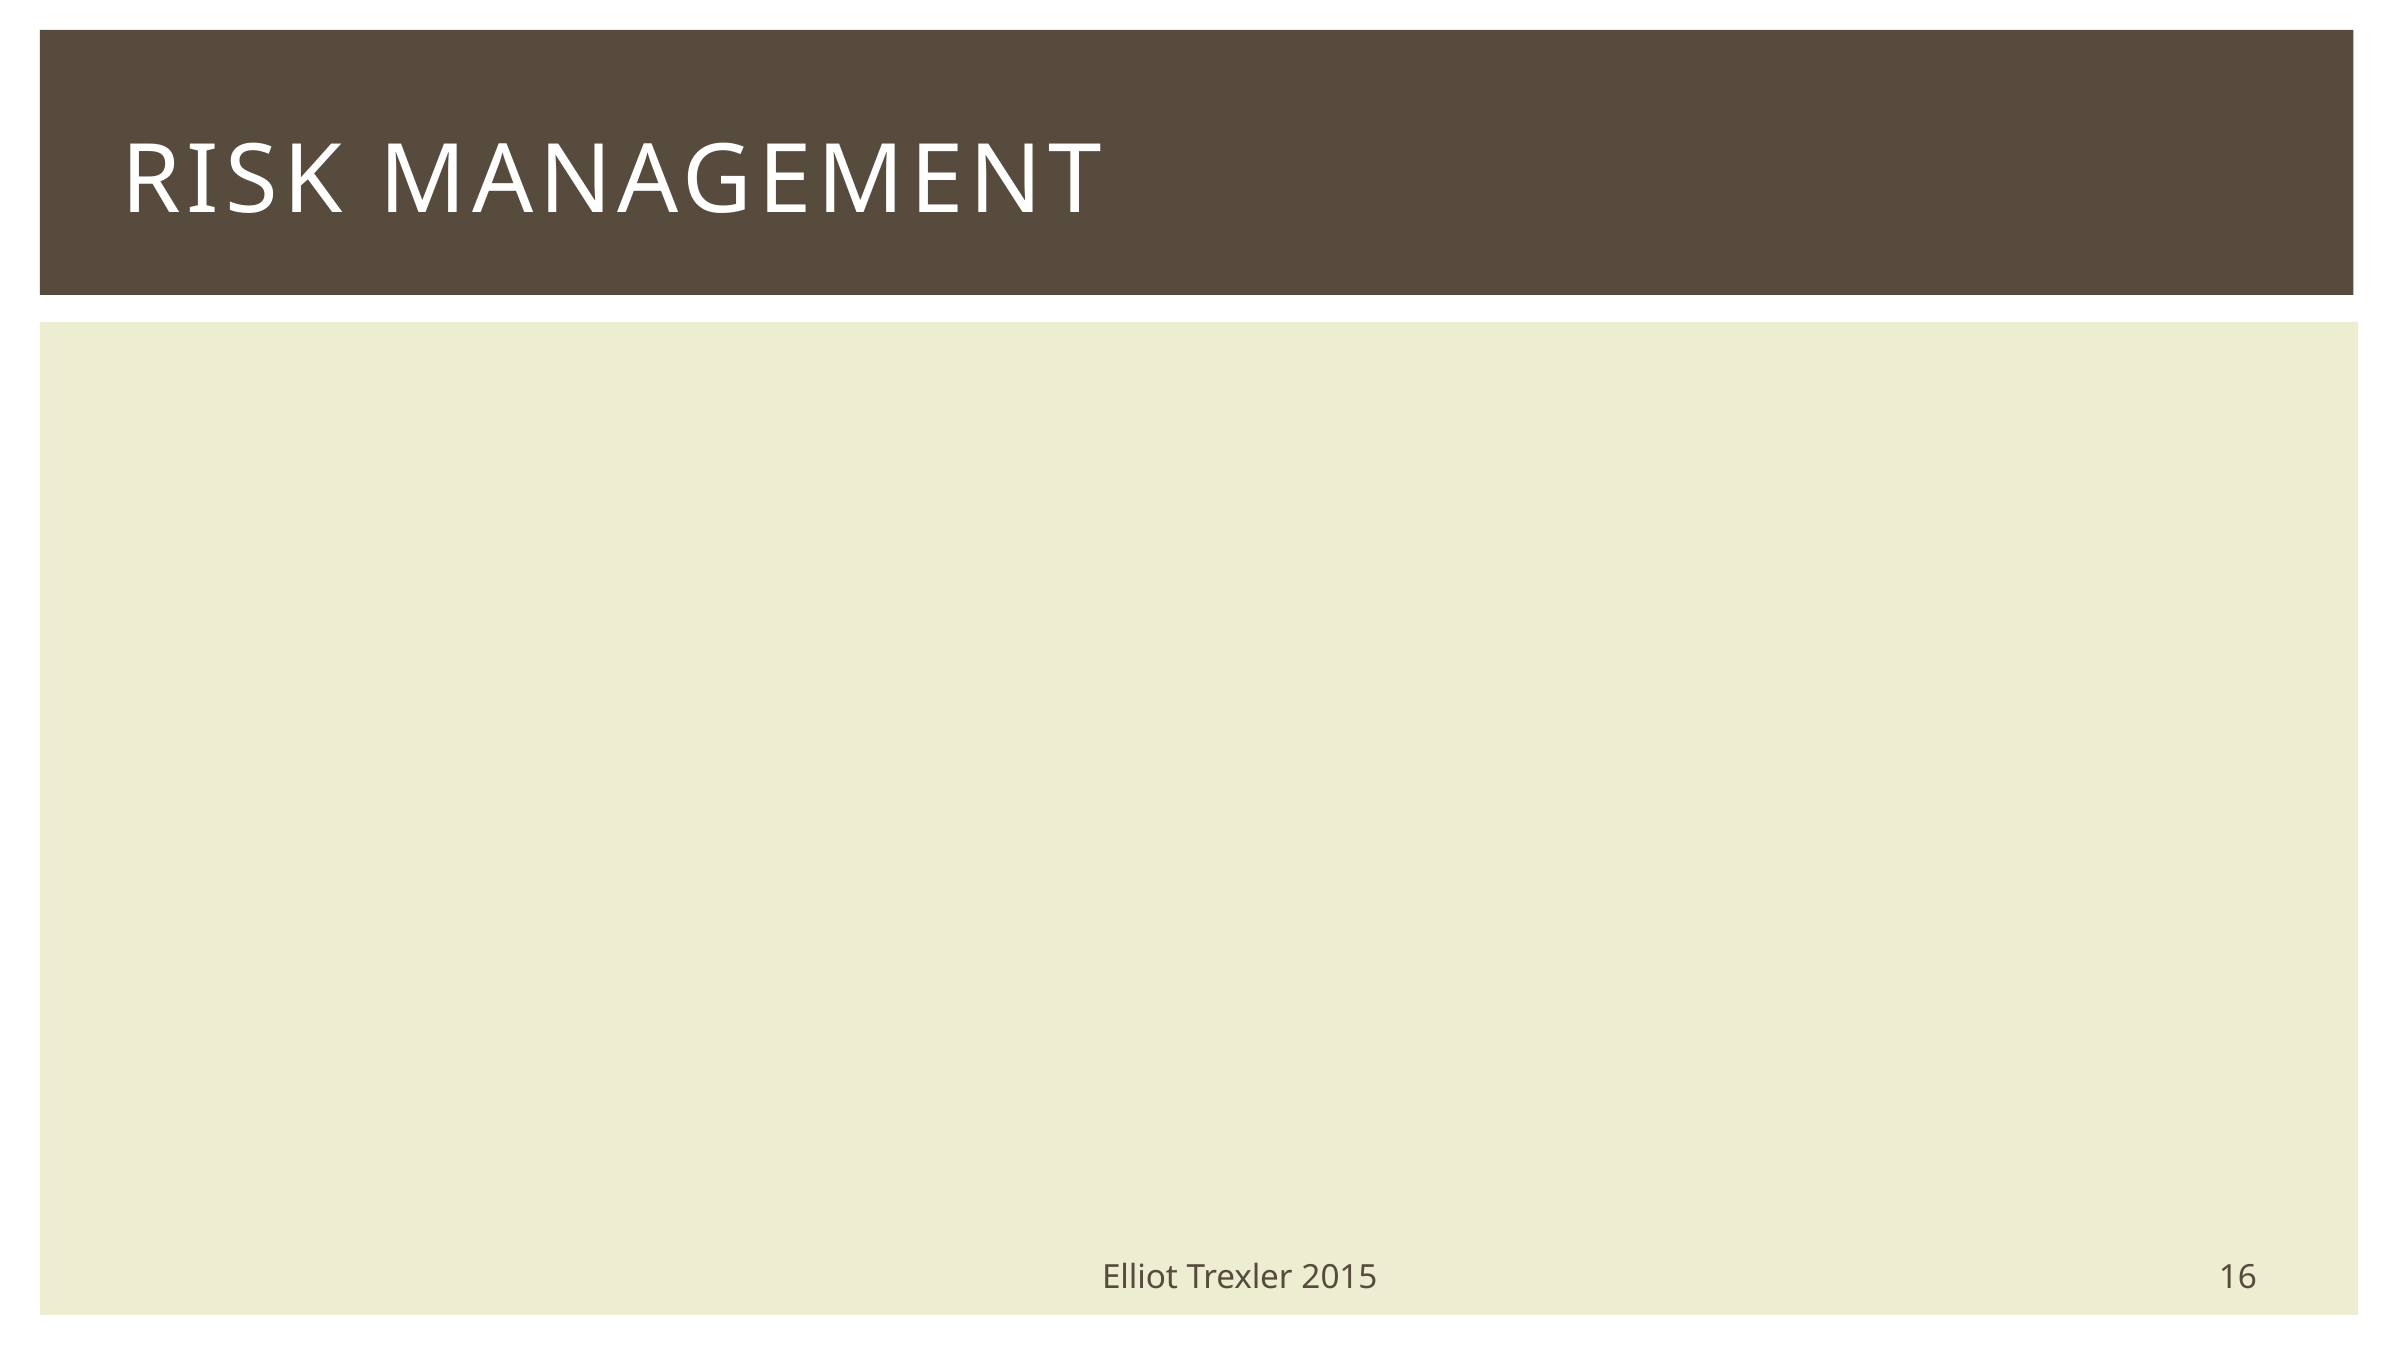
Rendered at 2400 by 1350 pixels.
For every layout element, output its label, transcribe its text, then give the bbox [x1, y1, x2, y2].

title Risk management [99, 70, 2300, 278]
footer Elliot Trexler 2015 [800, 1251, 1680, 1306]
slide_number 16 [2160, 1249, 2316, 1307]
